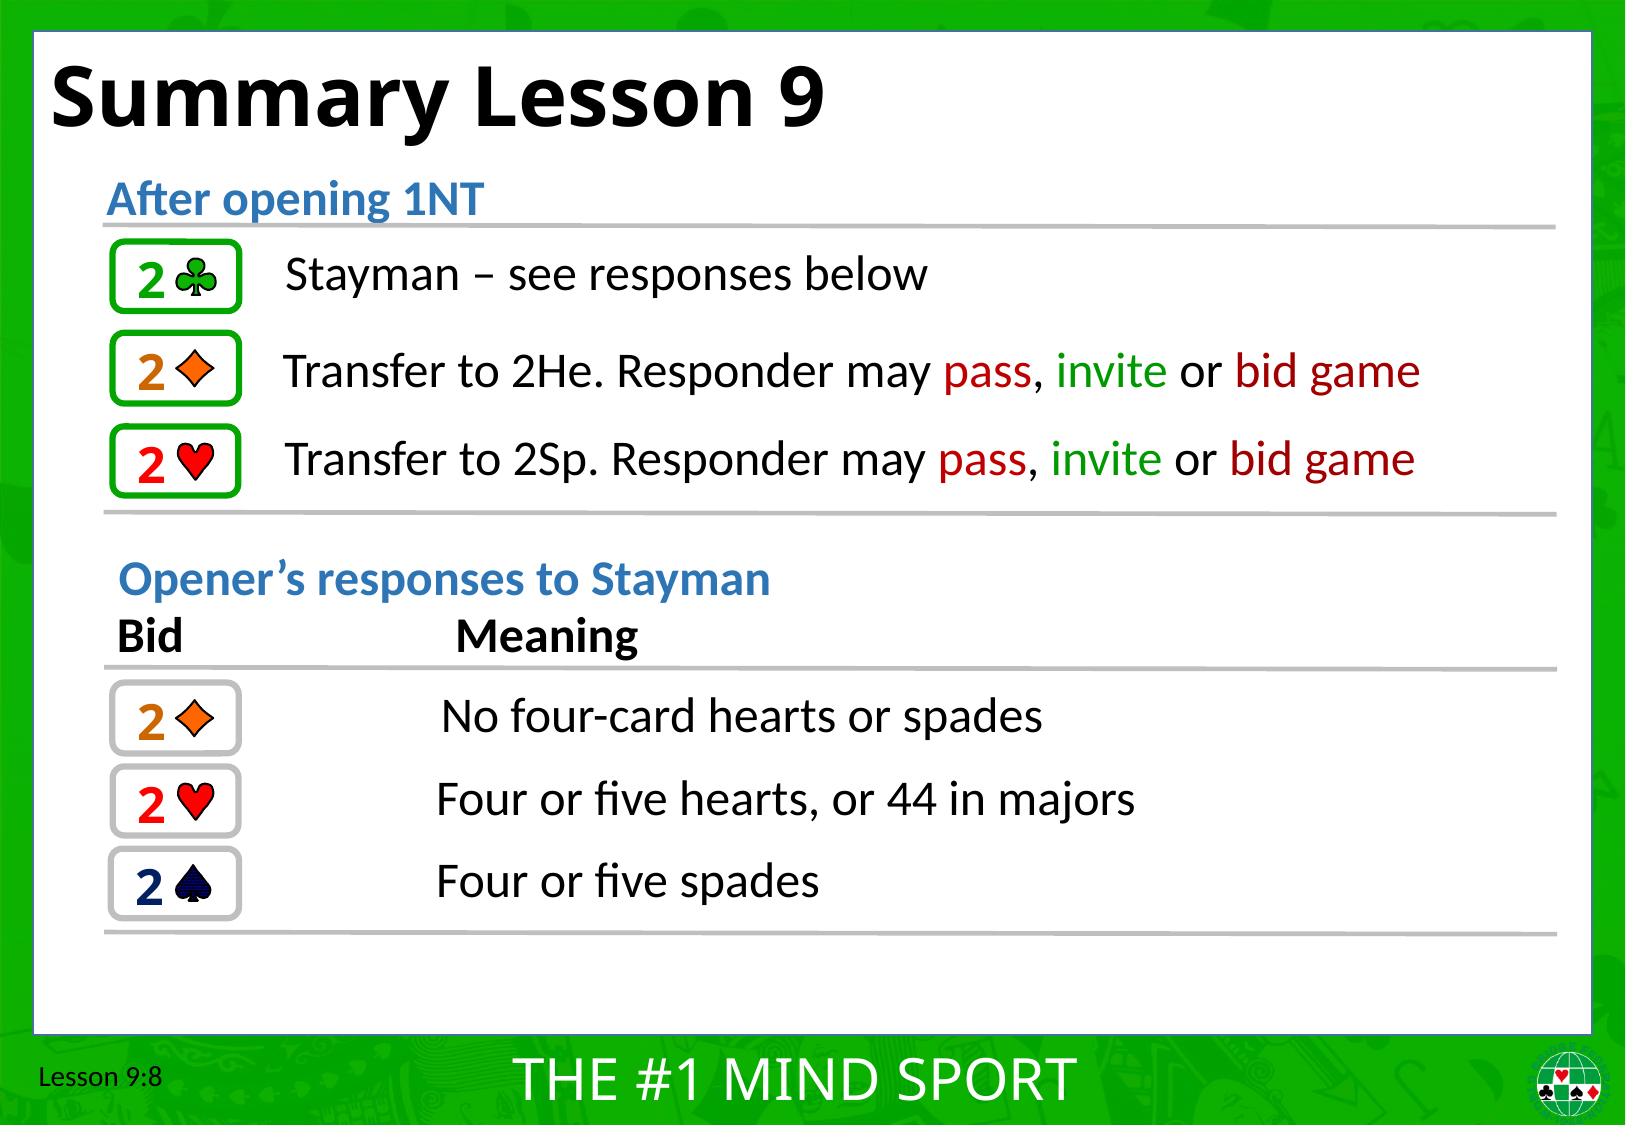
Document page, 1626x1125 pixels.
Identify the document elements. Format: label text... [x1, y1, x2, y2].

text_box Opener’s responses to Stayman [103, 538, 787, 614]
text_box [110, 848, 1058, 919]
title Summary Lesson 9 [35, 35, 1552, 164]
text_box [112, 766, 1424, 836]
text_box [112, 241, 1295, 312]
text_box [104, 667, 1558, 935]
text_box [102, 224, 1557, 515]
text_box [112, 682, 1450, 754]
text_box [112, 426, 1569, 496]
text_box After opening 1NT [91, 158, 500, 233]
text_box Bid Meaning [86, 605, 1408, 671]
picture [0, 0, 1626, 1125]
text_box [112, 332, 1568, 407]
